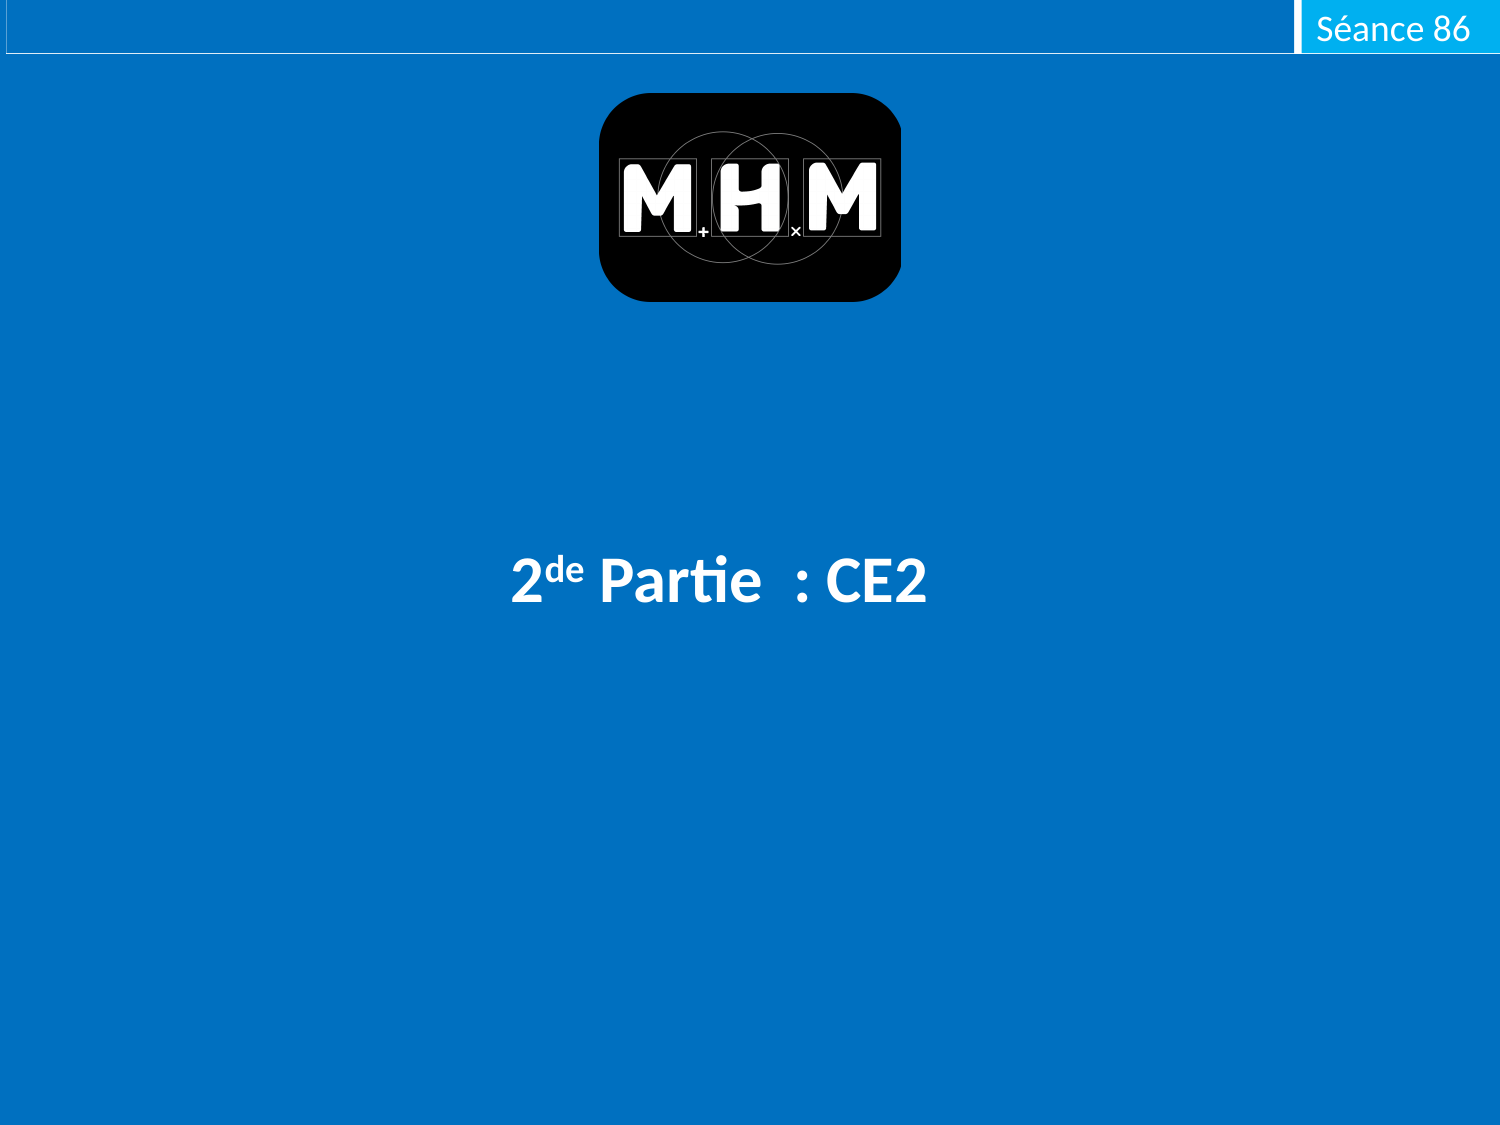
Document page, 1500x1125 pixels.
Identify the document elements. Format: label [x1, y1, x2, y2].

text_box [0, 54, 1500, 1125]
